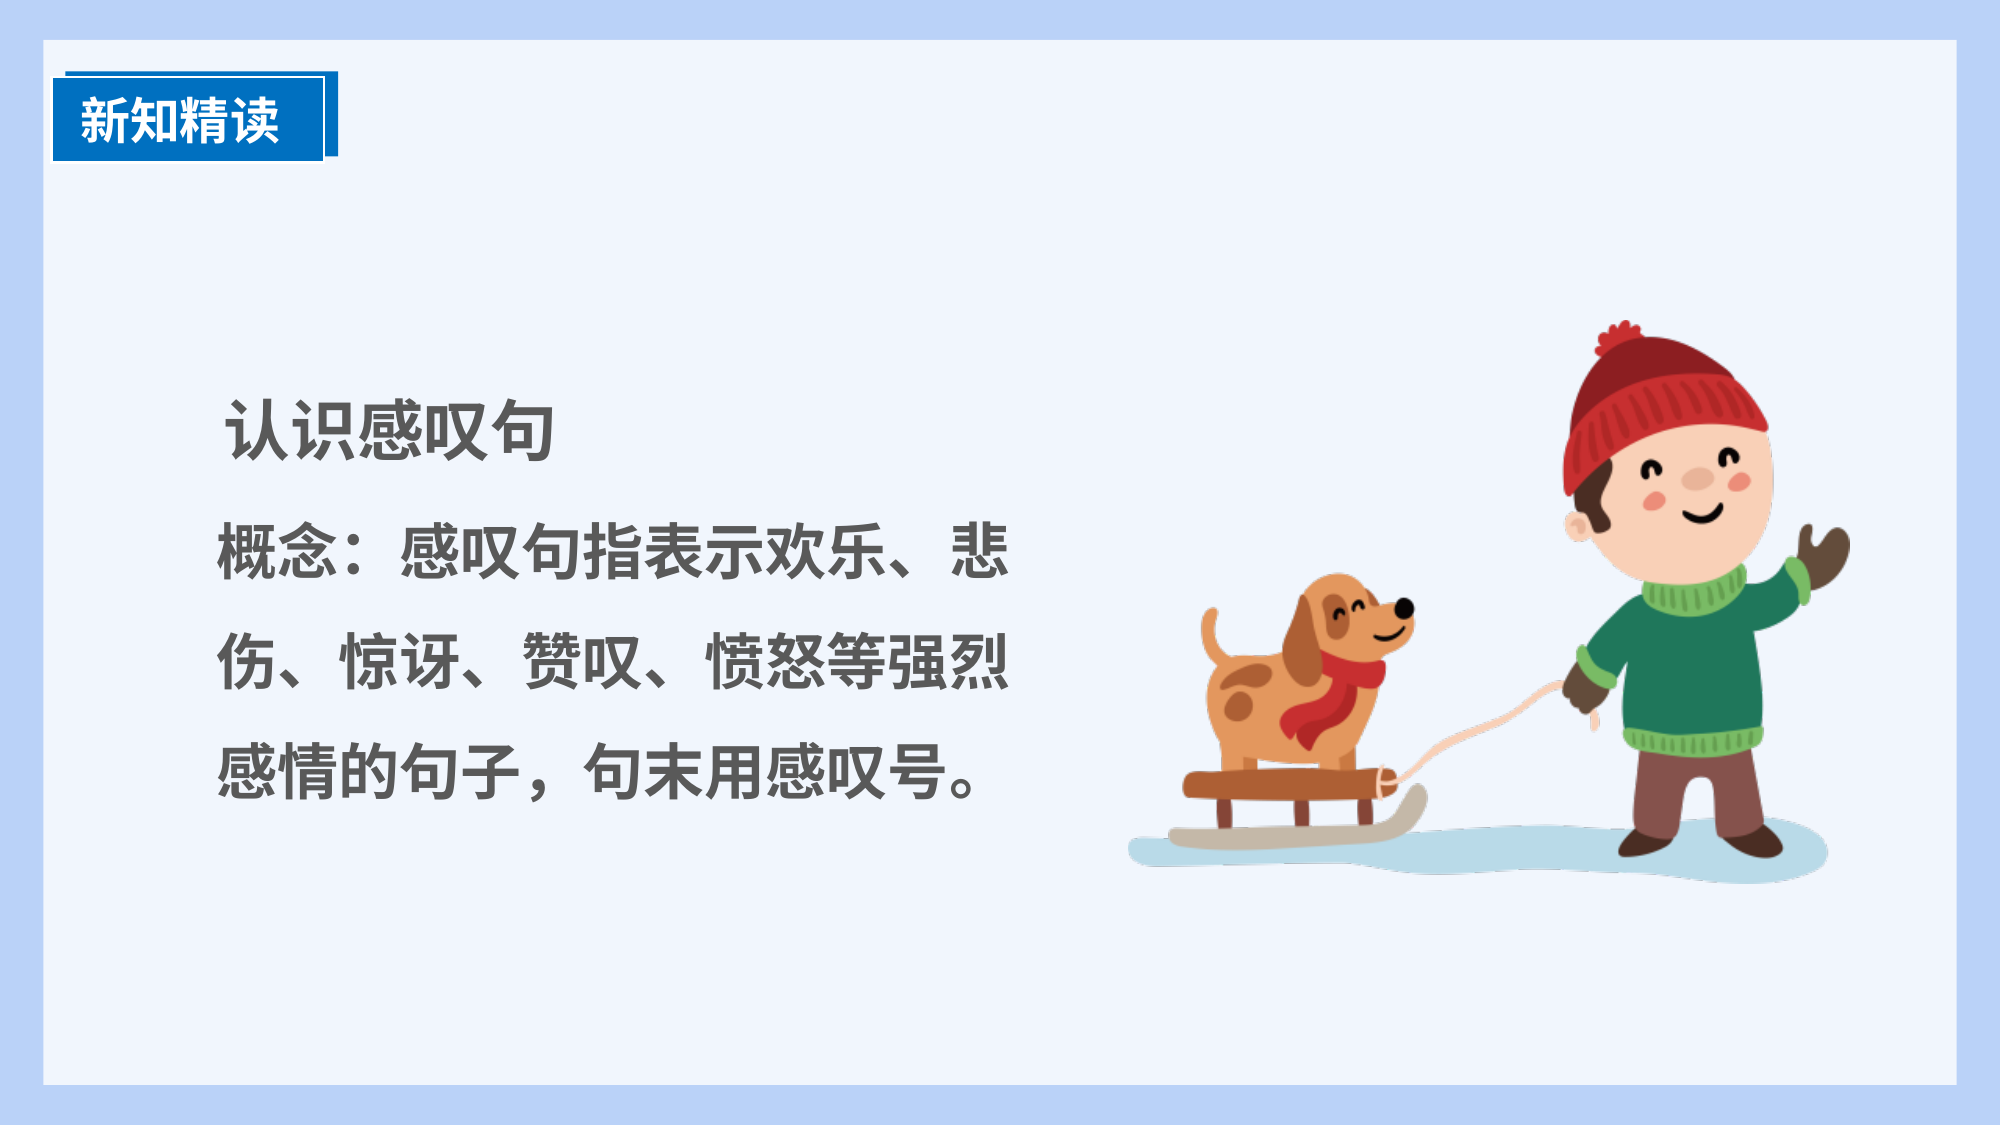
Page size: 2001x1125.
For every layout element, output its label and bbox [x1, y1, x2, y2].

text_box [42, 39, 1958, 1086]
text_box [51, 71, 339, 163]
picture [1128, 320, 1850, 884]
text_box [201, 333, 1028, 805]
